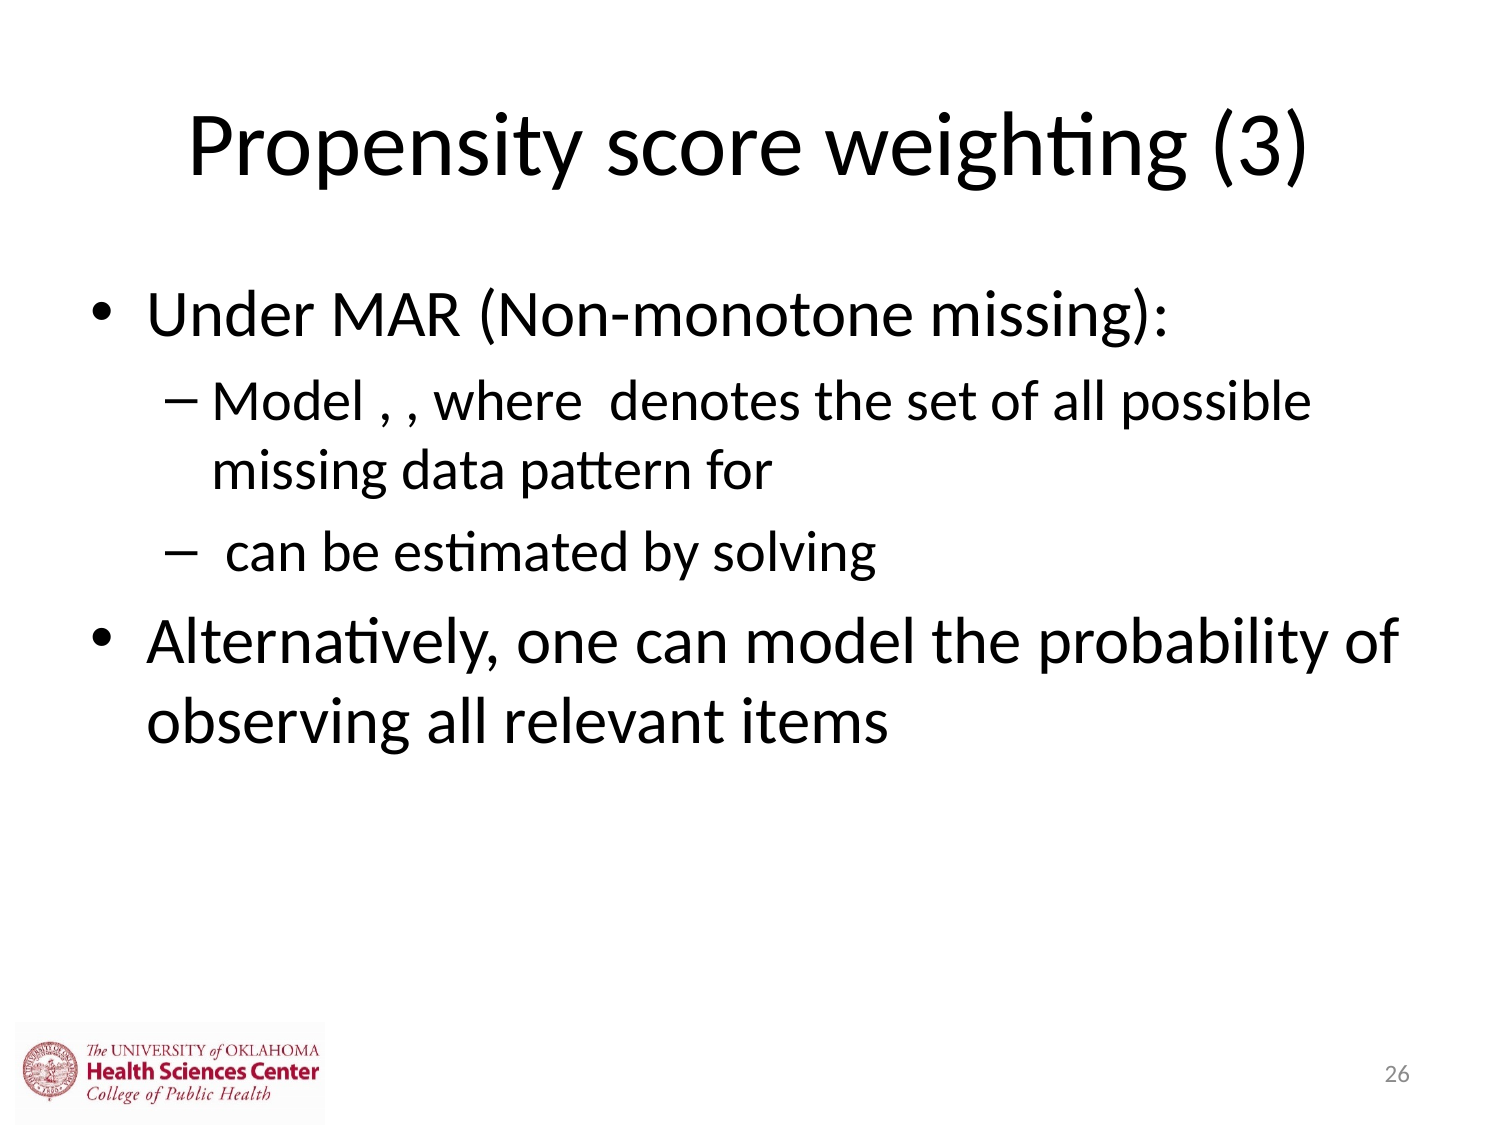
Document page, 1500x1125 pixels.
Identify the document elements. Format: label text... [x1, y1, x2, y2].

picture [15, 1022, 325, 1125]
slide_number 26 [1074, 1042, 1425, 1103]
title Propensity score weighting (3) [75, 45, 1425, 233]
